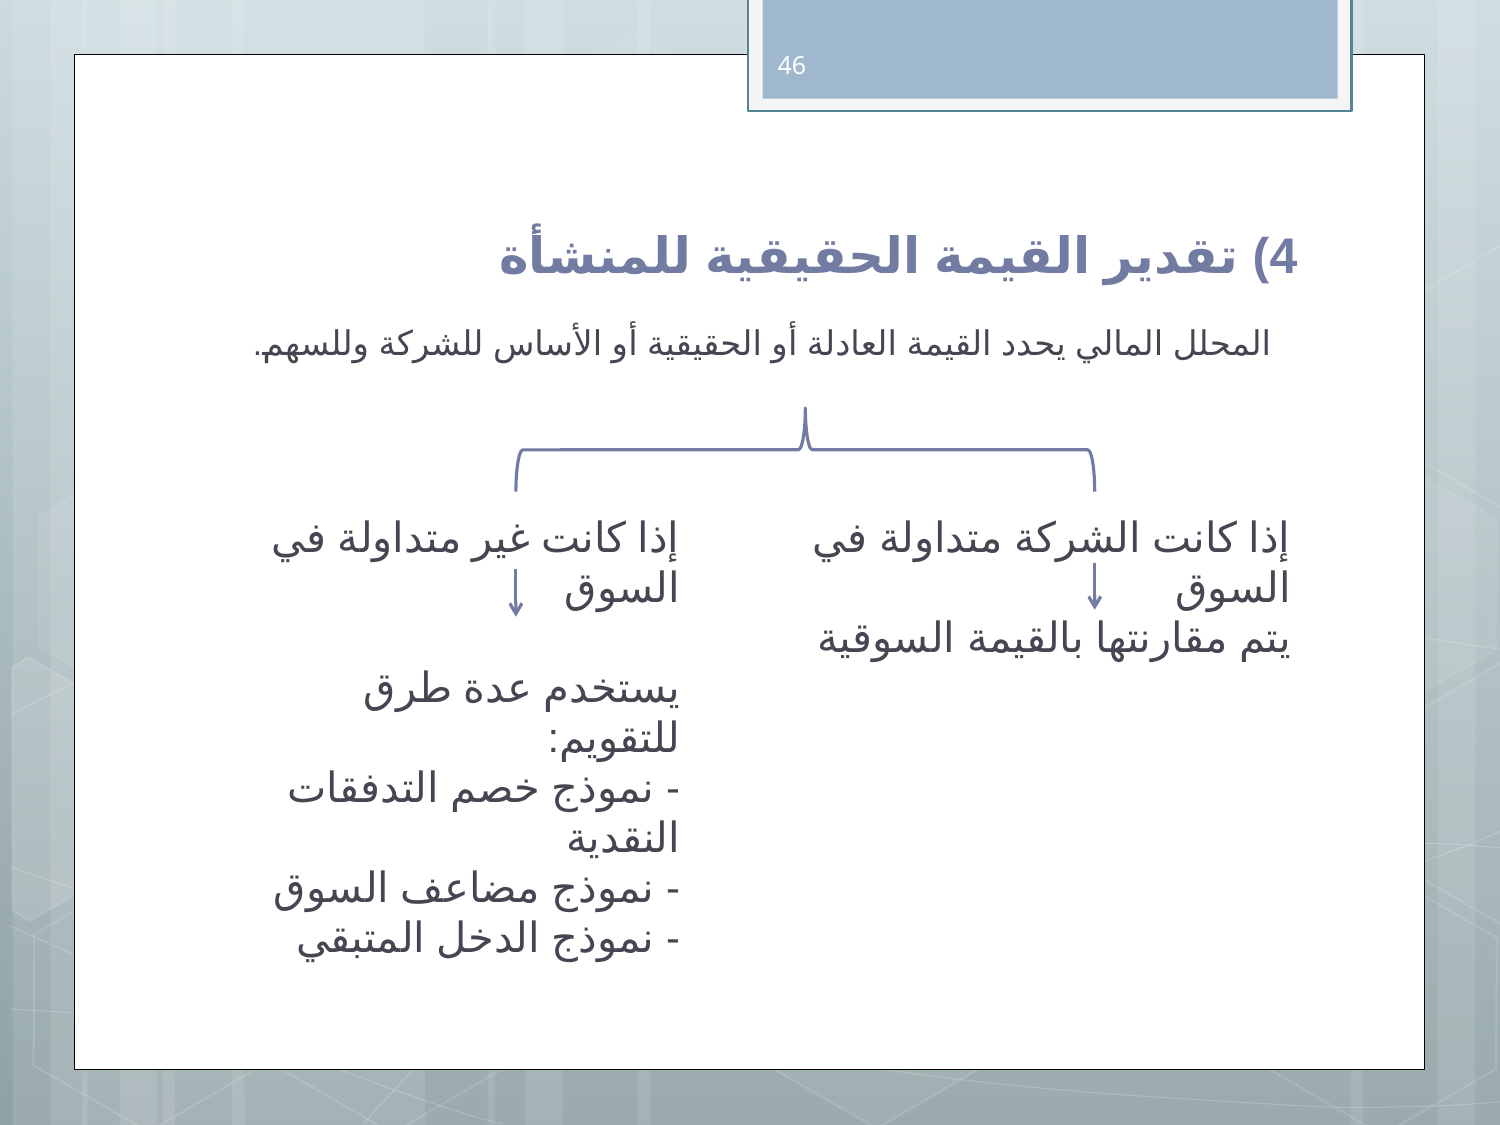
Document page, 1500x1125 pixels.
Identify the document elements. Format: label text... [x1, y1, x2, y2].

list المحلل المالي يحدد القيمة العادلة أو الحقيقية أو الأساس للشركة وللسهم. [183, 314, 1295, 445]
text_box إذا كانت الشركة متداولة في السوق يتم مقارنتها بالقيمة السوقية [797, 503, 1317, 669]
title 4) تقدير القيمة الحقيقية للمنشأة [171, 168, 1324, 291]
slide_number 46 [762, 36, 982, 97]
text_box [515, 407, 1096, 492]
text_box إذا كانت غير متداولة في السوق يستخدم عدة طرق للتقويم: - نموذج خصم التدفقات النقدية - نموذج مضاعف السوق - نموذج الدخل المتبقي [210, 503, 695, 1019]
